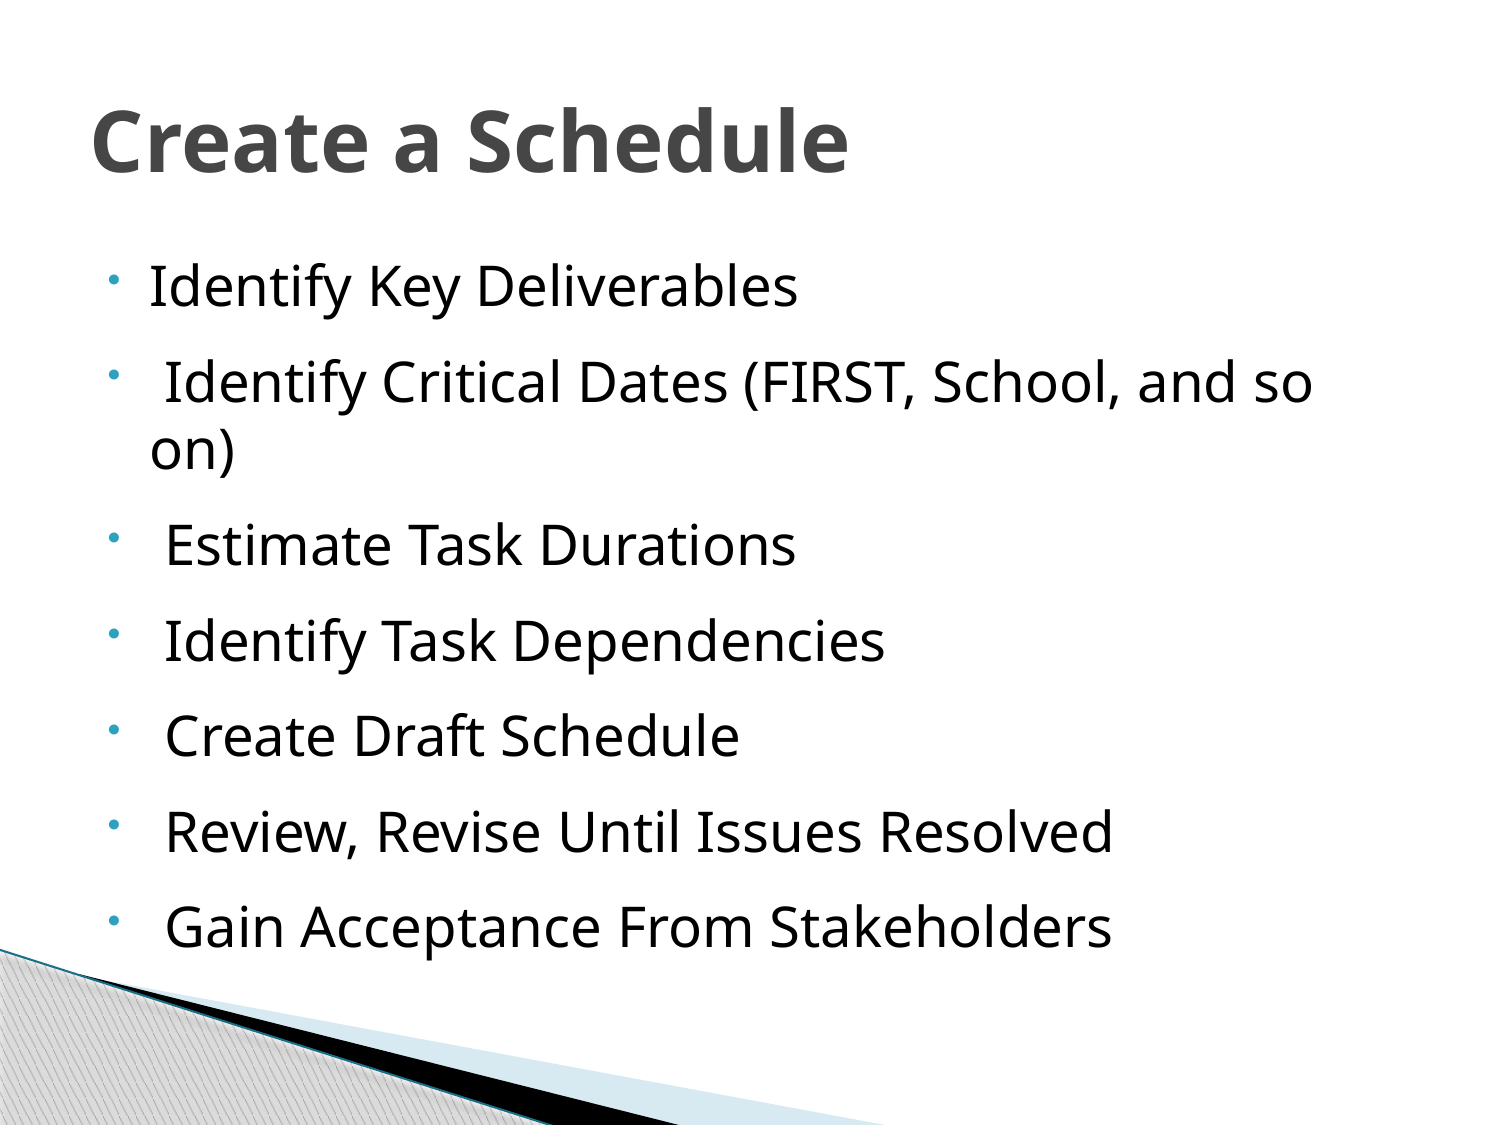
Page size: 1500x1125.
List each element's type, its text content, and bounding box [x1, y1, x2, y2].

title Create a Schedule [75, 45, 1425, 233]
list Identify Key Deliverables Identify Critical Dates (FIRST, School, and so on) Estimate Task Durations Identify Task Dependencies Create Draft Schedule Review, Revise Until Issues Resolved Gain Acceptance From Stakeholders [75, 243, 1425, 986]
